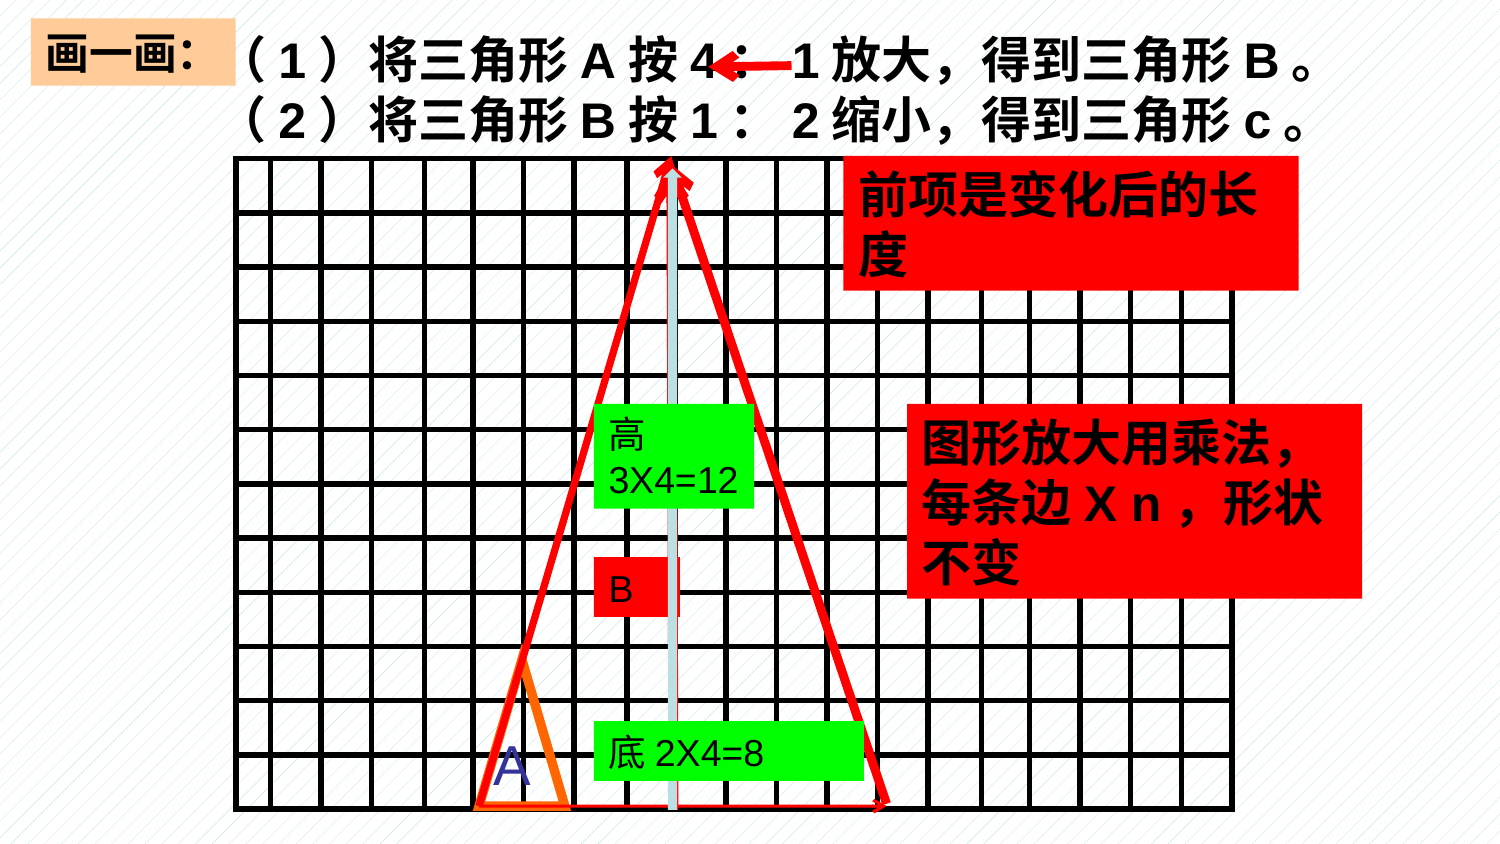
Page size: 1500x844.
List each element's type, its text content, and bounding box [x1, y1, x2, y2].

table_cell [374, 703, 422, 752]
table_cell [887, 703, 925, 752]
table_cell [374, 487, 422, 535]
table_cell [324, 487, 369, 535]
table_cell [887, 541, 907, 590]
table_cell [427, 324, 470, 373]
table_header [427, 161, 470, 210]
table_cell [273, 595, 318, 644]
text_box 前项是变化后的长度 [843, 155, 1299, 291]
table_cell [1133, 378, 1179, 403]
table_cell [1184, 378, 1229, 403]
table_cell [239, 595, 268, 644]
table_cell [1133, 703, 1179, 752]
table_cell [239, 216, 268, 264]
table_cell [427, 378, 470, 427]
table_cell [324, 703, 369, 752]
table_cell [324, 541, 369, 590]
table_cell [984, 703, 1027, 752]
table_cell [374, 432, 422, 481]
table_cell [427, 270, 470, 319]
table_cell [324, 758, 369, 806]
text_box （1）将三角形A按4：1放大，得到三角形B。 （2）将三角形B按1：2缩小，得到三角形c。 [201, 20, 1357, 156]
table_cell [427, 703, 470, 752]
table_header [374, 161, 422, 210]
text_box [478, 155, 672, 806]
table_cell [324, 595, 369, 644]
table_cell [1133, 599, 1179, 644]
table_cell [984, 758, 1027, 806]
table_cell [886, 758, 925, 806]
table_cell [239, 432, 268, 481]
table_cell [984, 649, 1027, 698]
table_cell [273, 703, 318, 752]
table_header [324, 161, 369, 210]
table_cell [239, 487, 268, 535]
table_cell [1083, 378, 1128, 403]
table_cell [427, 487, 470, 535]
table_cell [931, 649, 979, 698]
table_cell [887, 432, 907, 481]
table_cell [239, 649, 268, 698]
table_cell [273, 378, 318, 427]
table_cell [374, 324, 422, 373]
table_cell [273, 758, 318, 806]
table_cell [239, 324, 268, 373]
table_cell [273, 270, 318, 319]
text_box 图形放大用乘法，每条边X n，形状不变 [907, 403, 1363, 599]
table_cell [427, 595, 470, 644]
table_cell [1083, 291, 1128, 319]
table_cell [931, 378, 979, 403]
table_cell [1032, 378, 1077, 403]
text_box 画一画： [30, 18, 236, 86]
table_cell [427, 432, 470, 481]
table_cell [984, 324, 1027, 373]
table_cell [374, 270, 422, 319]
table_cell [1184, 599, 1229, 644]
table_cell [324, 324, 369, 373]
table_cell [1184, 324, 1229, 373]
table_cell [273, 432, 318, 481]
table_cell [324, 216, 369, 264]
table_cell [239, 270, 268, 319]
table_cell [374, 378, 422, 427]
table_cell [324, 649, 369, 698]
table_cell [931, 758, 979, 806]
table_cell [1133, 758, 1179, 806]
table_cell [239, 541, 268, 590]
table_cell [1184, 291, 1229, 319]
table_cell [931, 291, 979, 319]
table_cell [1184, 758, 1229, 806]
table_cell [887, 595, 925, 644]
table_cell [1032, 703, 1077, 752]
table_cell [427, 216, 470, 264]
table_cell [1032, 758, 1077, 806]
table_cell [984, 378, 1027, 403]
table_cell [1032, 324, 1077, 373]
table_cell [1133, 291, 1179, 319]
table_cell [374, 758, 422, 806]
table_cell [273, 216, 318, 264]
table_cell [427, 541, 470, 590]
table_cell [1032, 291, 1077, 319]
table_cell [931, 599, 979, 644]
table_cell [239, 703, 268, 752]
table_header [273, 161, 318, 210]
table_cell [931, 703, 979, 752]
table_cell [374, 595, 422, 644]
table_cell [273, 541, 318, 590]
table_cell [273, 649, 318, 698]
table_cell [427, 758, 470, 806]
table_cell [1083, 649, 1128, 698]
table_cell [1032, 599, 1077, 644]
table_cell [1133, 649, 1179, 698]
table_cell [887, 324, 925, 373]
table_cell [984, 291, 1027, 319]
table_cell [984, 599, 1027, 644]
table_cell [1083, 324, 1128, 373]
table_cell [1032, 649, 1077, 698]
table_cell [1184, 703, 1229, 752]
table_cell [887, 378, 925, 427]
table_cell [374, 649, 422, 698]
table_cell [427, 649, 470, 698]
table_cell [887, 649, 925, 698]
table_cell [887, 487, 907, 535]
table_cell [239, 758, 268, 806]
table_cell [324, 270, 369, 319]
table_cell [887, 291, 925, 319]
table_cell [273, 324, 318, 373]
text_box [666, 807, 679, 811]
table_cell [324, 378, 369, 427]
table_cell [931, 324, 979, 373]
table_cell [374, 216, 422, 264]
table_header [239, 161, 268, 210]
table_cell [1083, 599, 1128, 644]
table_cell [1083, 758, 1128, 806]
table_cell [324, 432, 369, 481]
table_cell [1083, 703, 1128, 752]
table_cell [239, 378, 268, 427]
table_cell [1184, 649, 1229, 698]
table_cell [1133, 324, 1179, 373]
table_cell [374, 541, 422, 590]
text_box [671, 164, 887, 804]
table_cell [273, 487, 318, 535]
